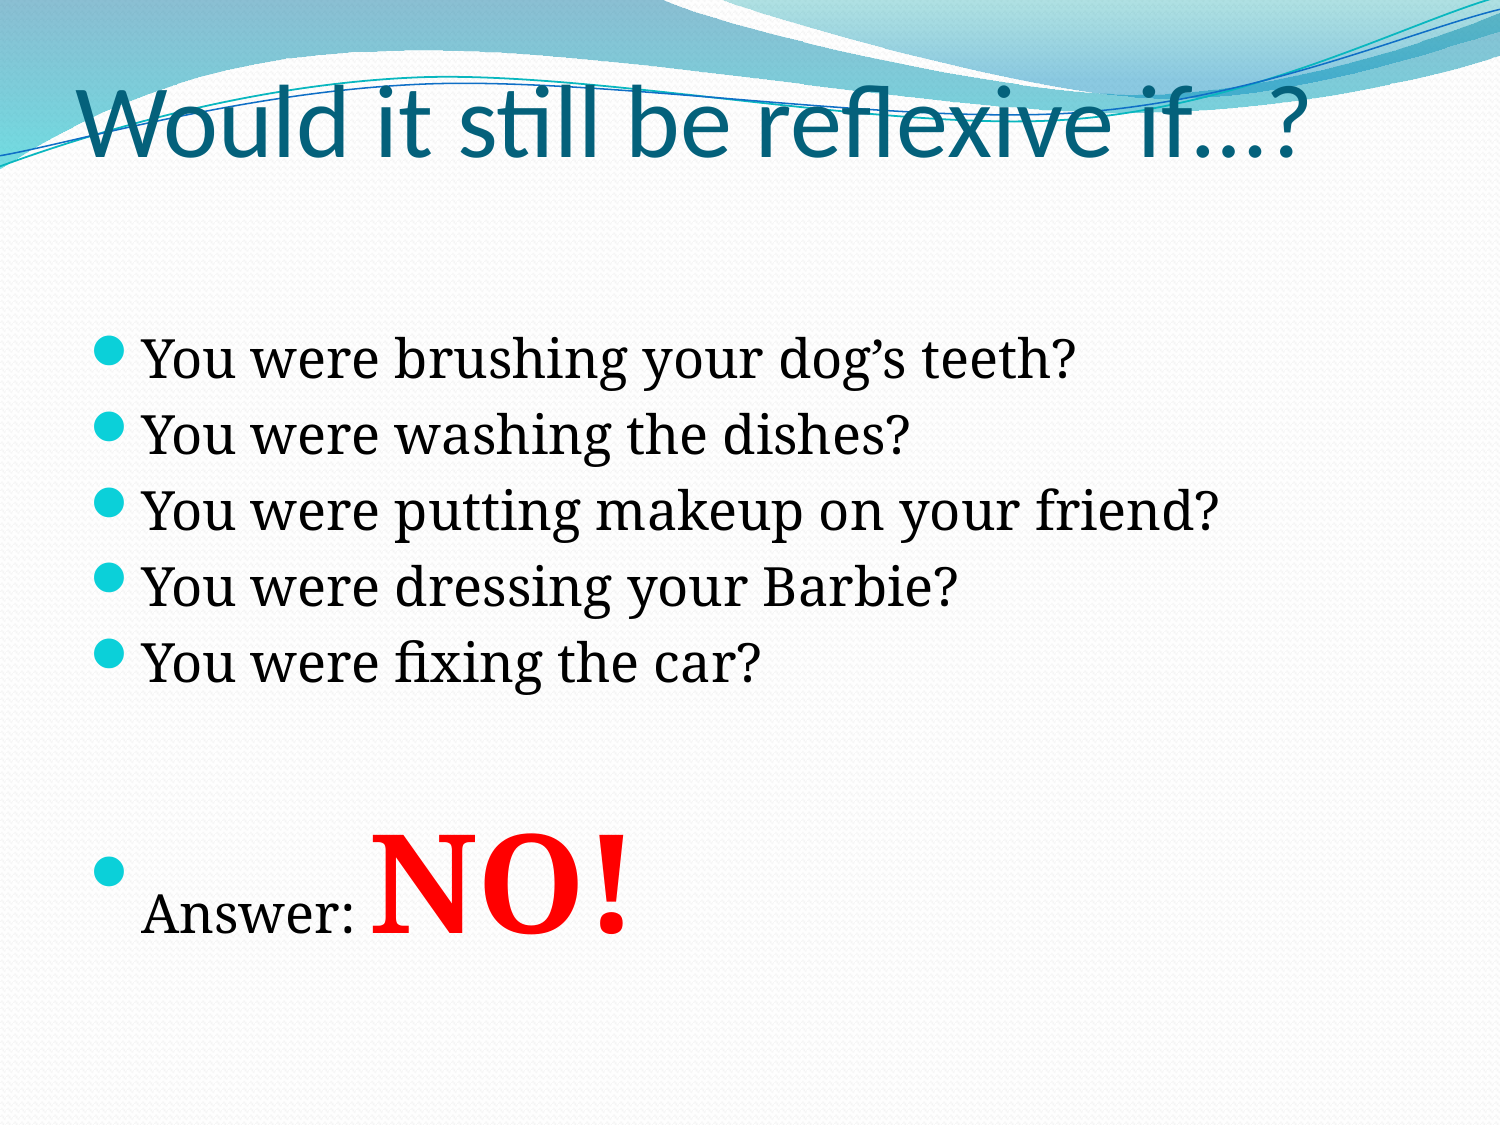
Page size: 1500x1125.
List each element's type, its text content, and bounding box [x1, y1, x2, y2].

title Would it still be reflexive if…? [75, 115, 1425, 303]
list You were brushing your dog’s teeth? You were washing the dishes? You were putting makeup on your friend? You were dressing your Barbie? You were fixing the car? Answer: NO! [75, 317, 1425, 1038]
